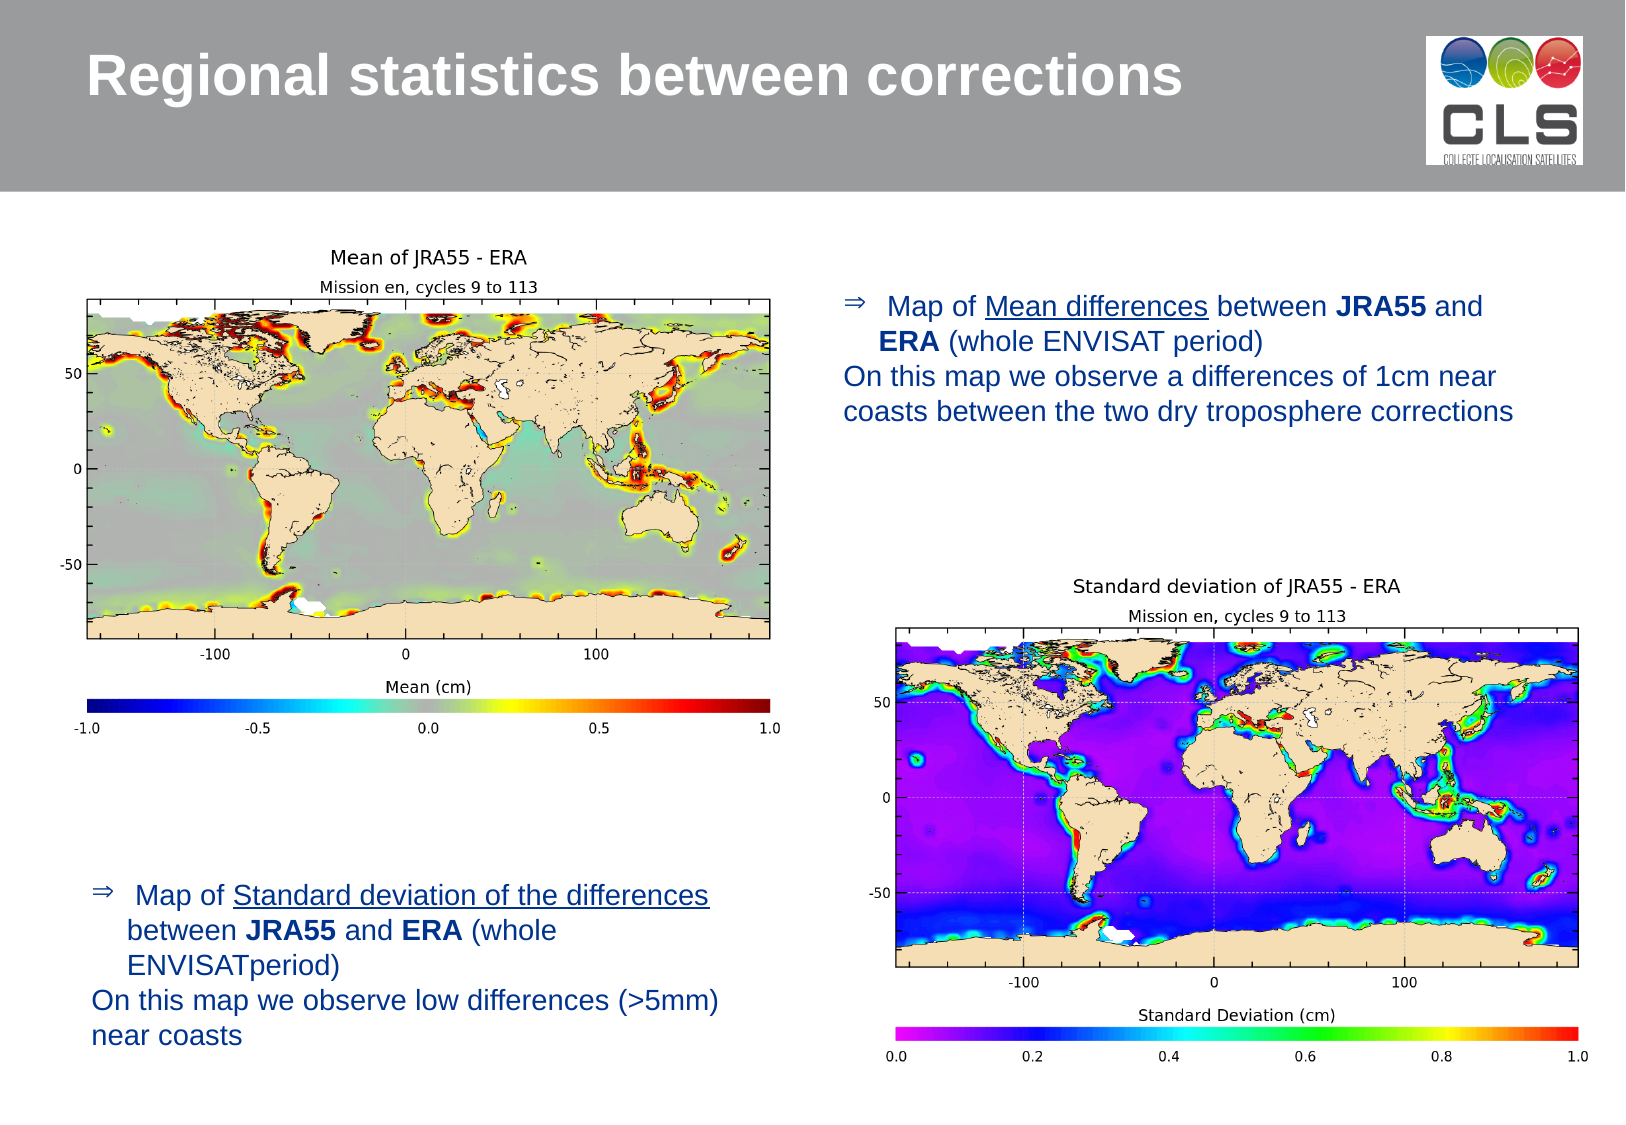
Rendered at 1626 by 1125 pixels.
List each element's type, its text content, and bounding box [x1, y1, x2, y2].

picture [811, 553, 1619, 1091]
picture [1426, 36, 1583, 165]
text_box Map of Standard deviation of the differences between JRA55 and ERA (whole ENVISATperiod) On this map we observe low differences (>5mm) near coasts [76, 869, 786, 1059]
picture [3, 225, 810, 762]
text_box Map of Mean differences between JRA55 and ERA (whole ENVISAT period) On this map we observe a differences of 1cm near coasts between the two dry troposphere corrections [828, 279, 1538, 435]
text_box Regional statistics between corrections [71, 40, 1479, 172]
